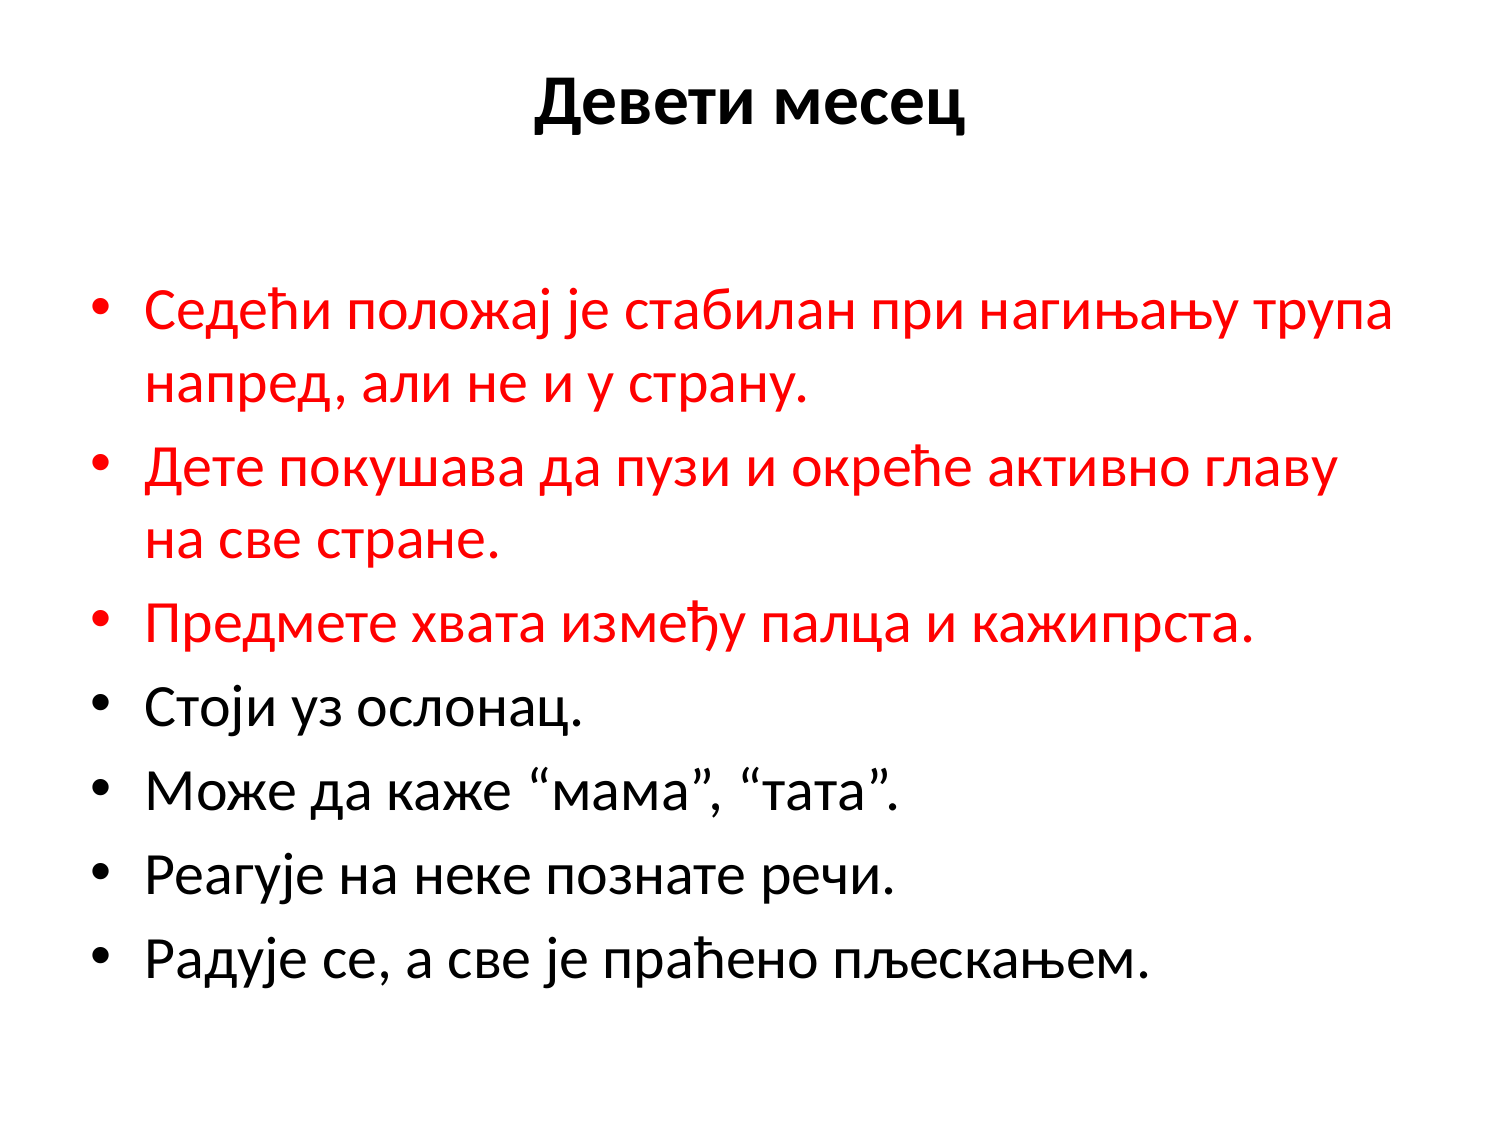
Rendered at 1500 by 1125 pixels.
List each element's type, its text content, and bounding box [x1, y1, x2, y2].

list Седећи положај је стабилан при нагињању трупа напред, али не и у страну. Дете покушава да пузи и окреће активно главу на све стране. Предмете хвата између палца и кажипрста. Стоји уз ослонац. Може да каже “мама”, “тата”. Реагује на неке познате речи. Радује се, а све је праћено пљескањем. [75, 262, 1425, 1005]
title Девети месец [75, 45, 1425, 233]
